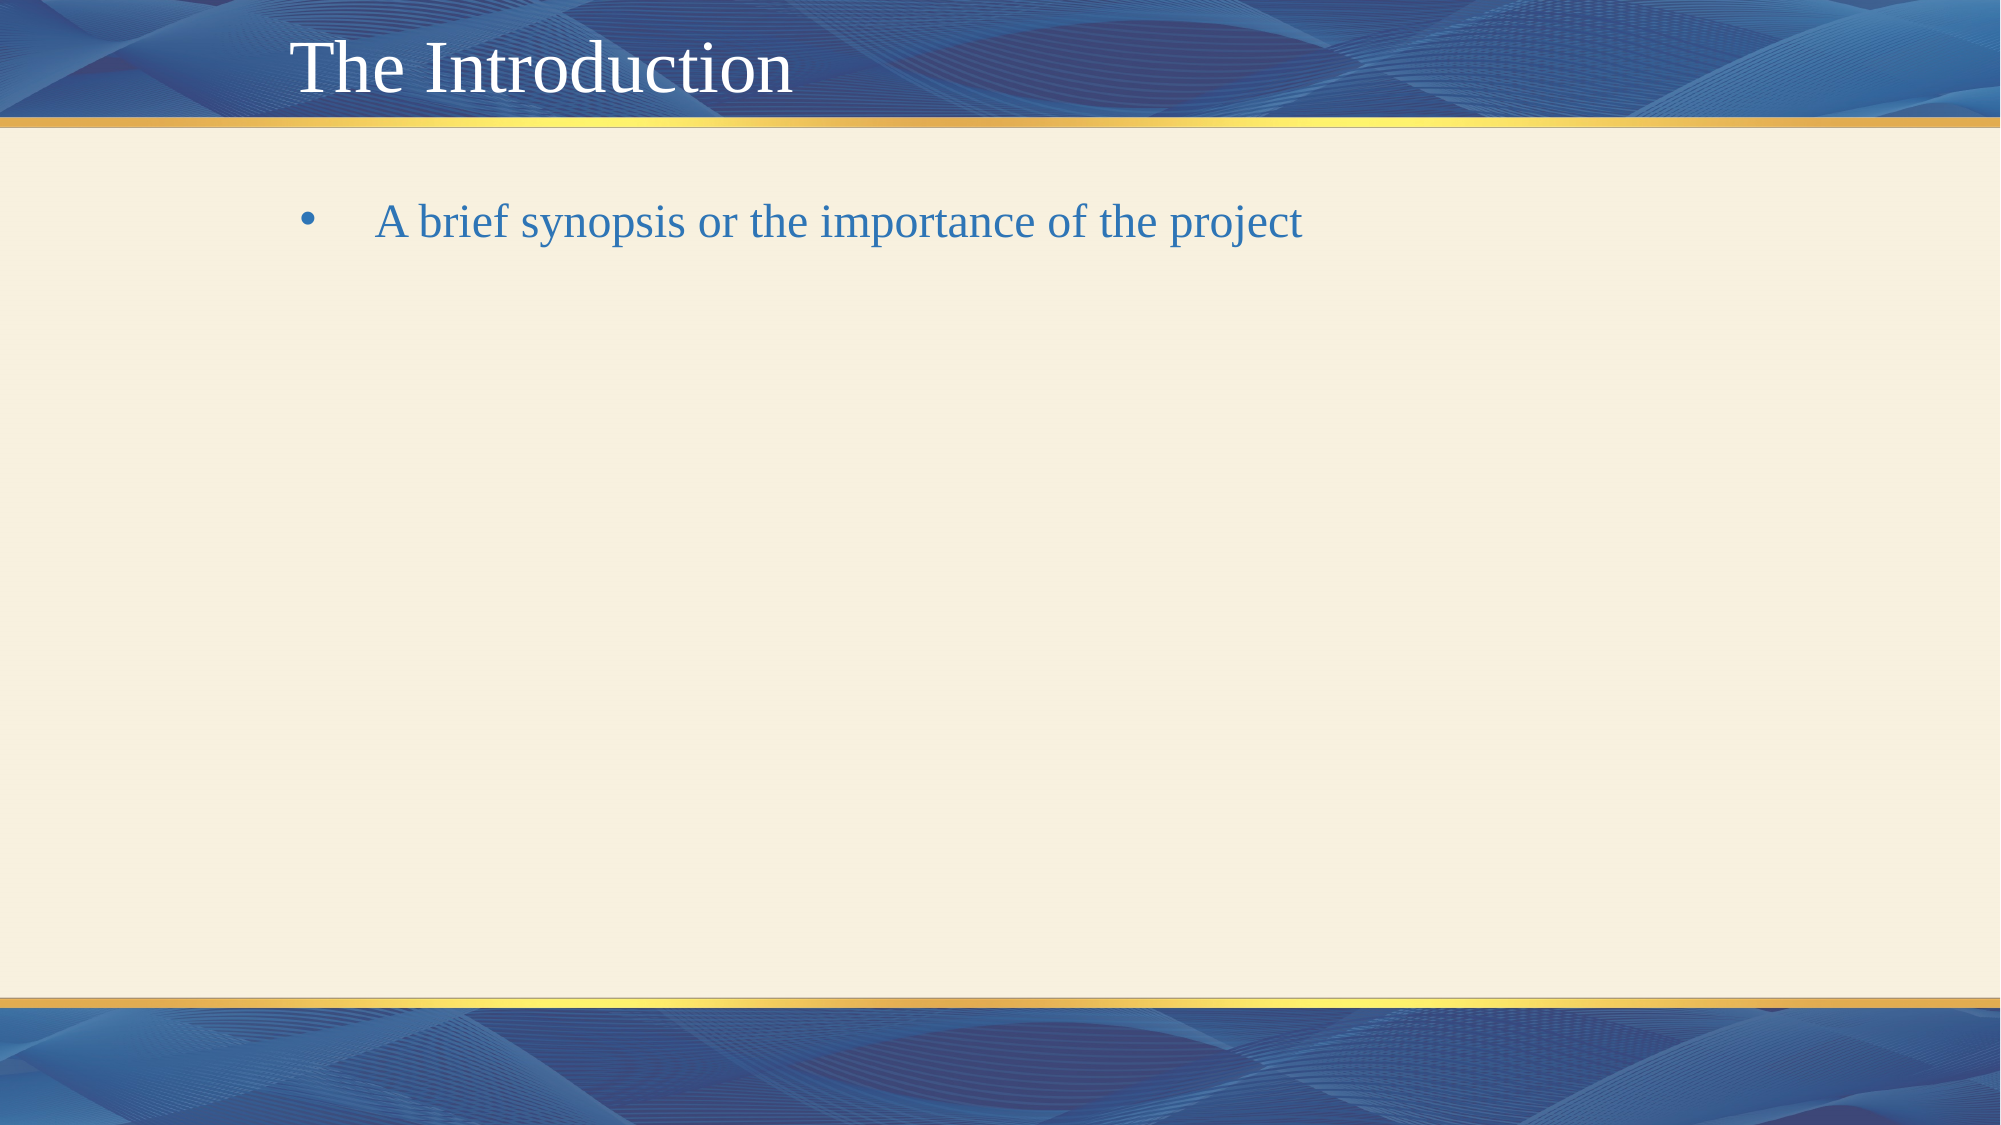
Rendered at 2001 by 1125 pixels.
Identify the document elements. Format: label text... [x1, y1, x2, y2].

picture [0, 0, 2001, 1125]
title The Introduction [274, 0, 1625, 138]
list A brief synopsis or the importance of the project [274, 193, 1625, 944]
